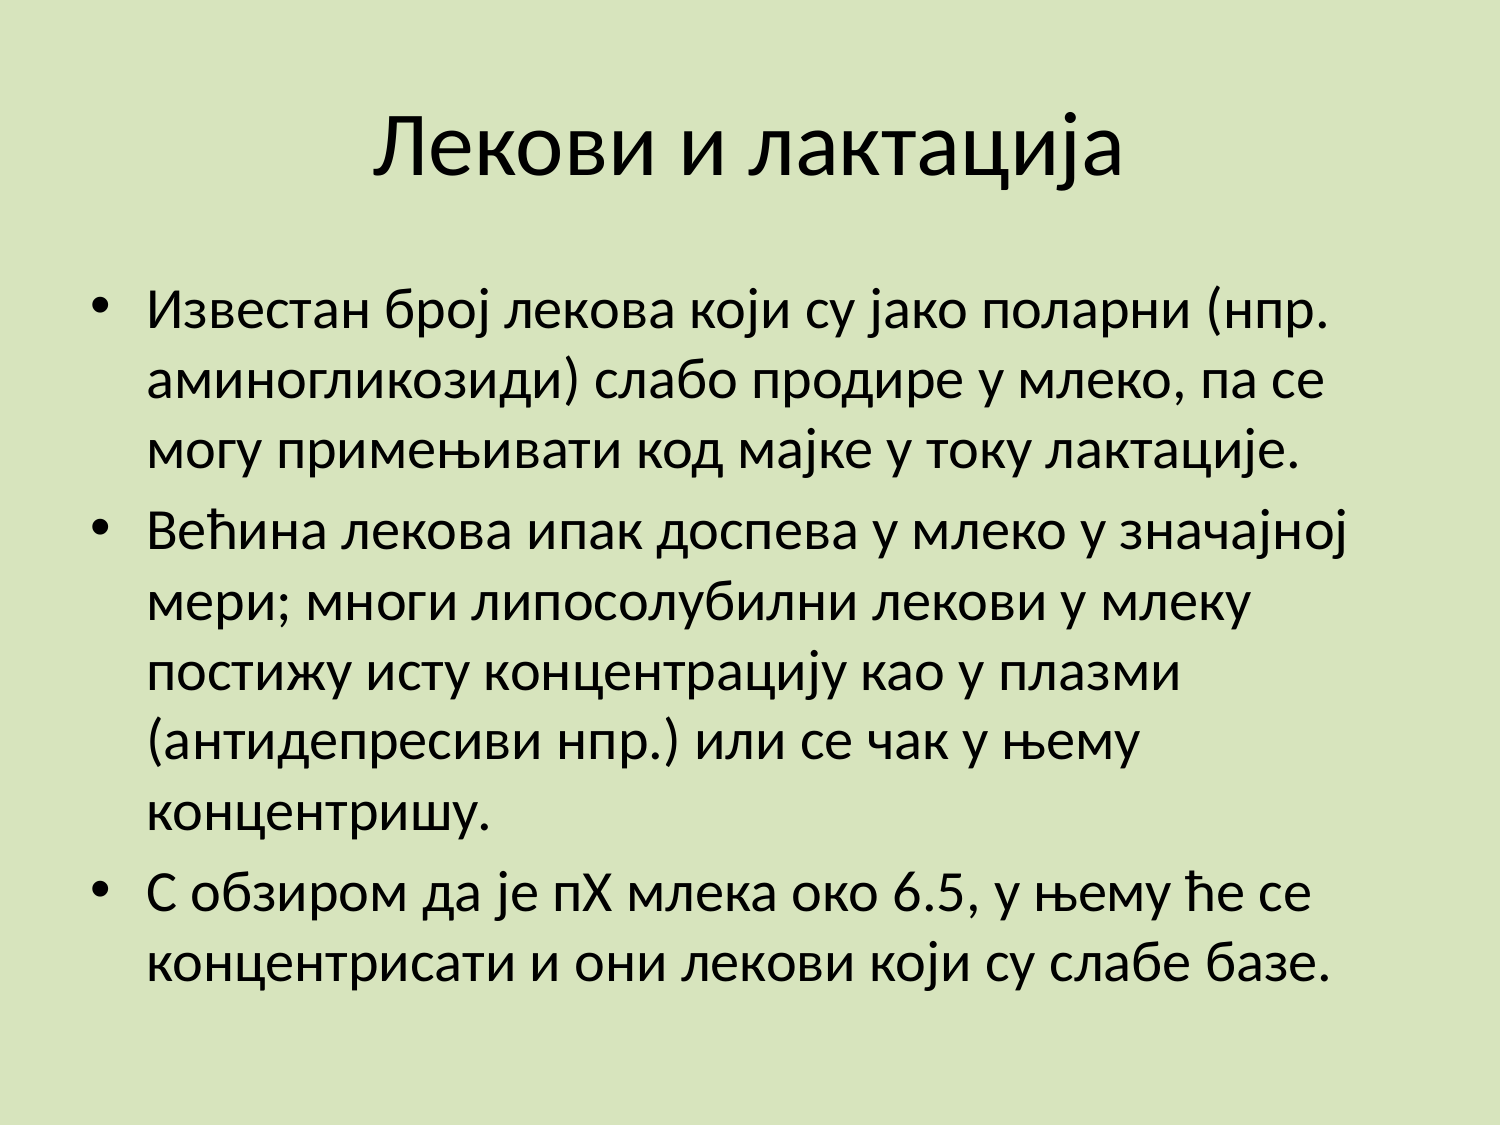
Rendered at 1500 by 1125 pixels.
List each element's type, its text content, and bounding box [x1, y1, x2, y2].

title Лекови и лактација [74, 44, 1426, 233]
list Известан број лекова који су јако поларни (нпр. аминогликозиди) слабо продире у млеко, па се могу примењивати код мајке у току лактације. Већина лекова ипак доспева у млеко у значајној мери; многи липосолубилни лекови у млеку постижу исту концентрацију као у плазми (антидепресиви нпр.) или се чак у њему концентришу. С обзиром да је пХ млека око 6.5, у њему ће се концентрисати и они лекови који су слабе базе. [74, 262, 1426, 1006]
